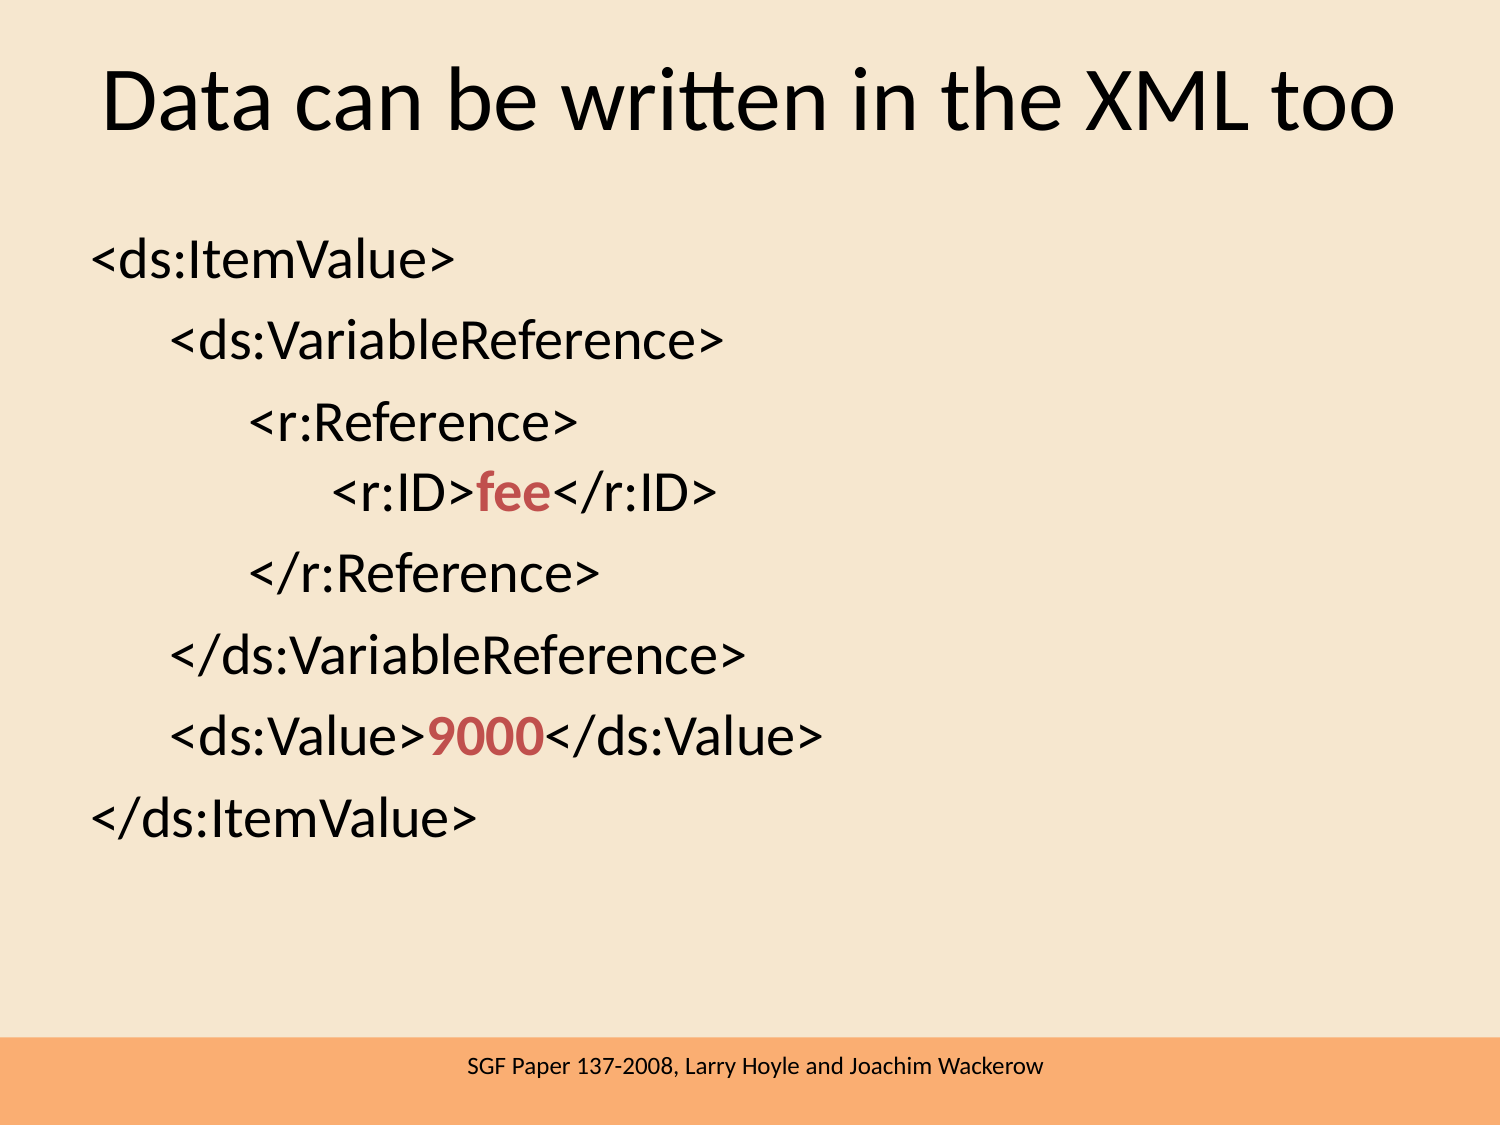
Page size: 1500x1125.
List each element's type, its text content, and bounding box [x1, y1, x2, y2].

title Data can be written in the XML too [75, 0, 1425, 188]
footer SGF Paper 137-2008, Larry Hoyle and Joachim Wackerow [399, 1042, 1113, 1103]
list <ds:ItemValue> <ds:VariableReference> <r:Reference> <r:ID>fee</r:ID> </r:Reference> </ds:VariableReference> <ds:Value>9000</ds:Value> </ds:ItemValue> [75, 212, 1425, 1005]
